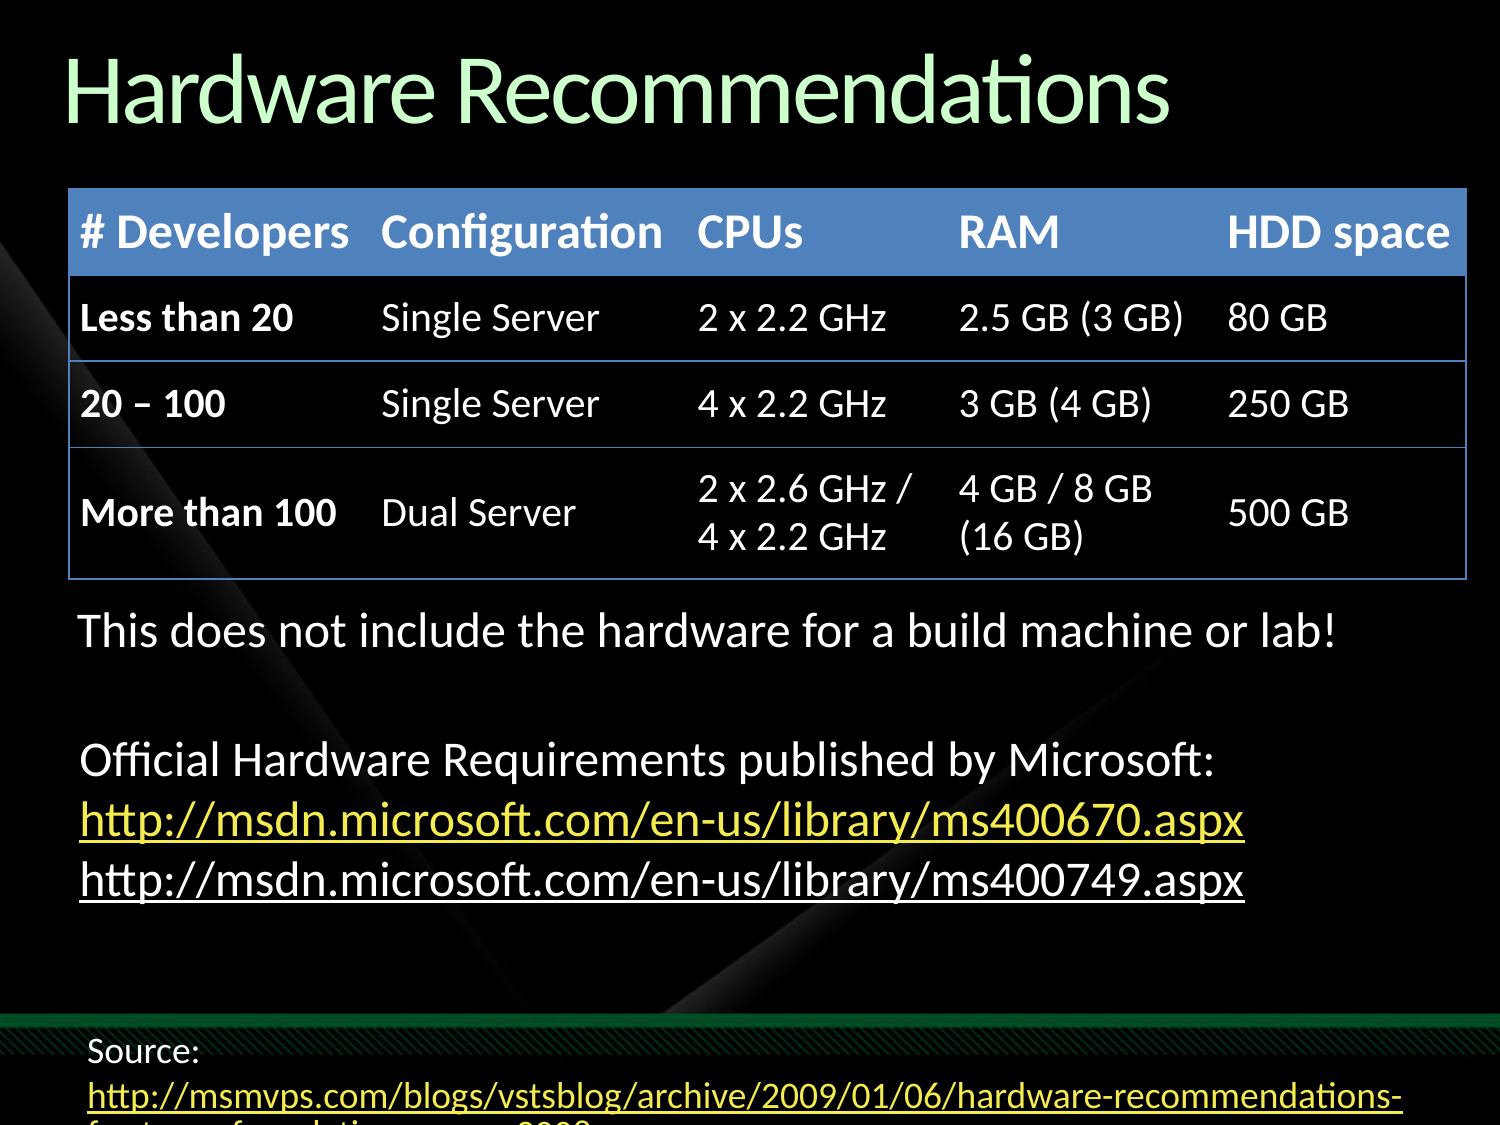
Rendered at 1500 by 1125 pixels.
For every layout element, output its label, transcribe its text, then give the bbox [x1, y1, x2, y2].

table_header Configuration [370, 190, 686, 274]
text_box Source: http://msmvps.com/blogs/vstsblog/archive/2009/01/06/hardware-recommendations-for-team-foundation-server-2008.aspx [72, 1018, 1423, 1125]
table_header CPUs [686, 190, 947, 274]
table_cell 4 x 2.2 GHz [686, 362, 947, 447]
title Hardware Recommendations [62, 37, 1438, 147]
table_cell More than 100 [70, 448, 370, 578]
text_box Official Hardware Requirements published by Microsoft: http://msdn.microsoft.com/en-us/library/ms400670.aspx http://msdn.microsoft.com/en-us/library/ms400749.aspx [64, 718, 1285, 974]
table_header RAM [947, 190, 1216, 274]
table_cell 500 GB [1216, 448, 1465, 578]
table_header HDD space [1216, 190, 1465, 274]
table_cell Single Server [370, 276, 686, 360]
table_cell 4 GB / 8 GB (16 GB) [947, 448, 1216, 578]
table_cell Dual Server [370, 448, 686, 578]
table_cell 2 x 2.6 GHz / 4 x 2.2 GHz [686, 448, 947, 578]
table_cell Less than 20 [70, 276, 370, 360]
table_cell 20 – 100 [70, 362, 370, 447]
table_cell 3 GB (4 GB) [947, 362, 1216, 447]
table_cell 250 GB [1216, 362, 1465, 447]
table_cell 80 GB [1216, 276, 1465, 360]
picture [0, 0, 1500, 1125]
text_box This does not include the hardware for a build machine or lab! [62, 589, 1500, 665]
table_cell 2.5 GB (3 GB) [947, 276, 1216, 360]
table_header # Developers [70, 190, 370, 274]
table_cell Single Server [370, 362, 686, 447]
table_cell 2 x 2.2 GHz [686, 276, 947, 360]
